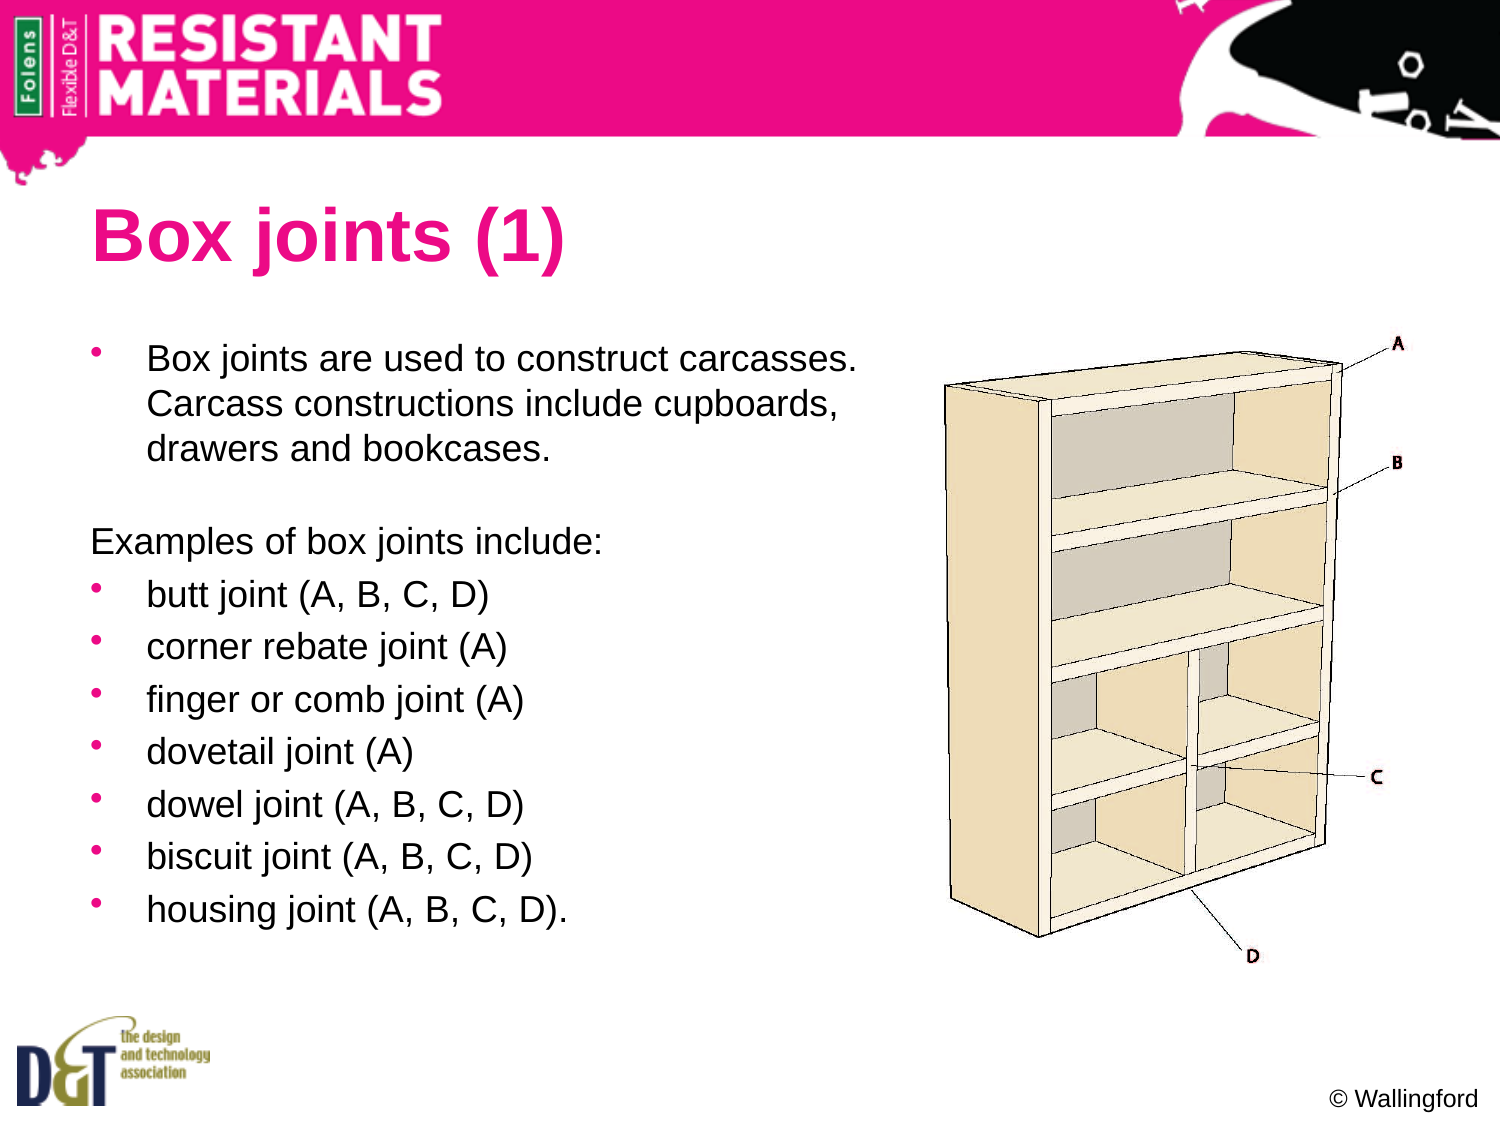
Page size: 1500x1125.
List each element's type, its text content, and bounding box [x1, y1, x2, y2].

title Box joints (1) [76, 160, 1427, 301]
picture [0, 0, 1500, 1125]
text_box © Wallingford [1257, 1074, 1495, 1125]
list Box joints are used to construct carcasses. Carcass constructions include cupboards, drawers and bookcases. Examples of box joints include: butt joint (A, B, C, D) corner rebate joint (A) finger or comb joint (A) dovetail joint (A) dowel joint (A, B, C, D) biscuit joint (A, B, C, D) housing joint (A, B, C, D). [75, 326, 892, 1005]
